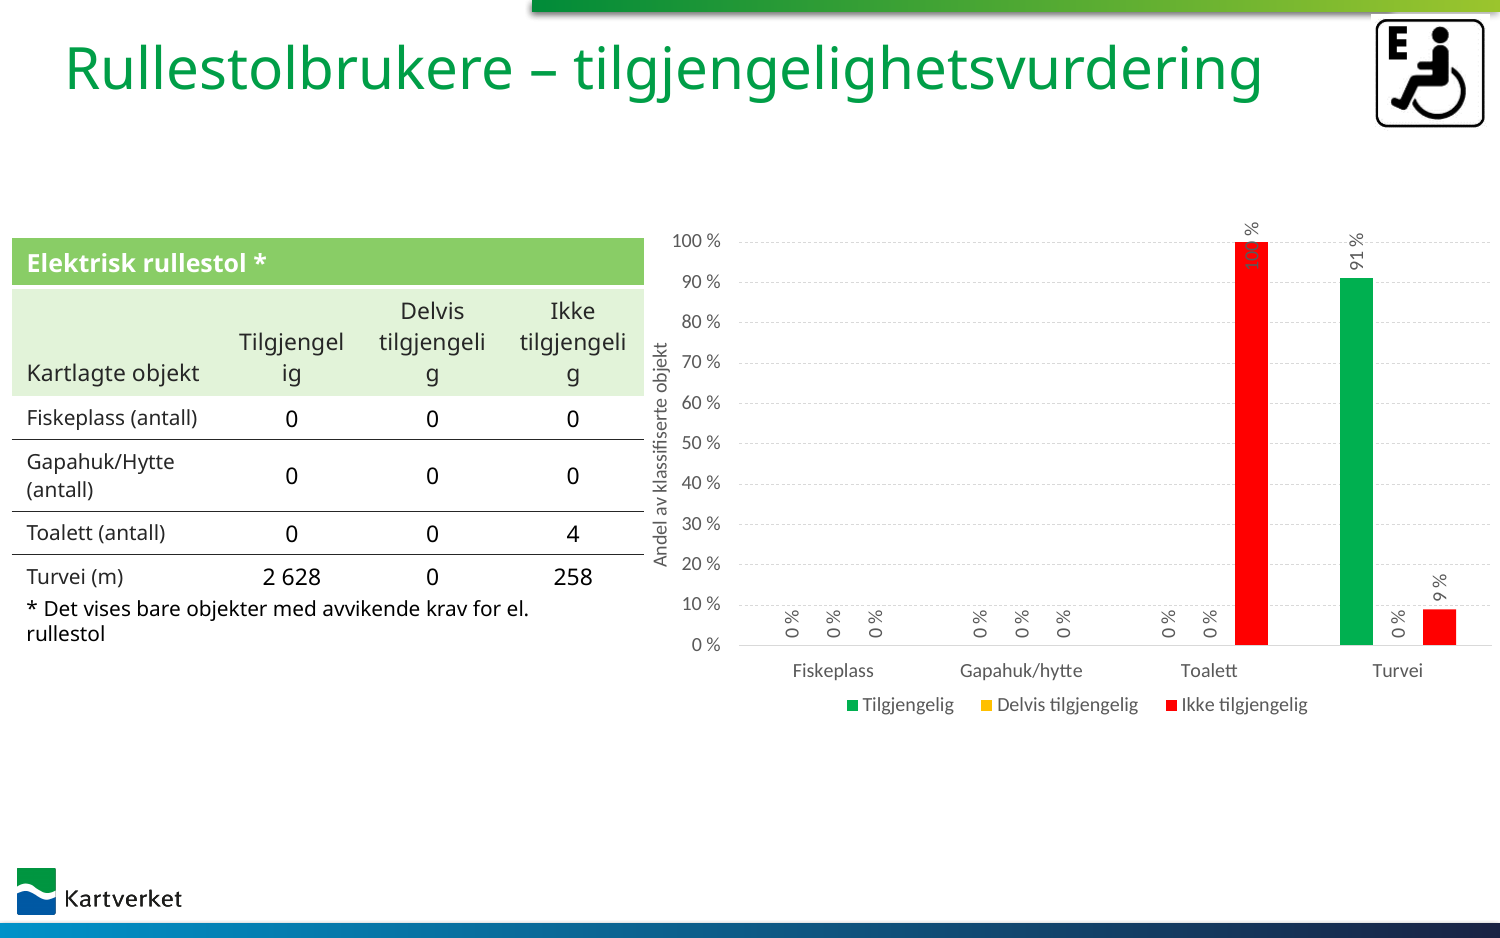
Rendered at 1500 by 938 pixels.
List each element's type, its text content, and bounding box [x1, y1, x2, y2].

table_cell Kartlagte objekt [12, 289, 222, 396]
table_cell 0 [222, 440, 362, 511]
table_cell Tilgjengelig [222, 289, 362, 396]
table_cell Delvis tilgjengelig [362, 289, 503, 396]
table_cell 0 [362, 555, 503, 588]
table_cell 0 [503, 440, 638, 511]
table_cell 0 [503, 396, 638, 439]
table_cell 0 [222, 512, 362, 554]
picture [643, 218, 1500, 728]
table_cell Fiskeplass (antall) [12, 396, 222, 439]
text_box Rullestolbrukere – tilgjengelighetsvurdering [49, 12, 1372, 109]
table_cell 258 [503, 555, 638, 598]
table_cell Gapahuk/Hytte (antall) [12, 440, 222, 511]
table_cell Turvei (m) [12, 555, 222, 588]
table_cell 0 [362, 440, 503, 511]
table_cell Toalett (antall) [12, 512, 222, 554]
table_cell 0 [362, 396, 503, 439]
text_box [1371, 13, 1491, 133]
table_cell Ikke tilgjengelig [503, 289, 638, 396]
table_cell 0 [222, 396, 362, 439]
table_cell 0 [362, 512, 503, 554]
table_cell 4 [503, 512, 638, 554]
table_cell 2 628 [222, 555, 362, 588]
table_header Elektrisk rullestol * [12, 238, 638, 285]
text_box * Det vises bare objekter med avvikende krav for el. rullestol [11, 588, 597, 653]
